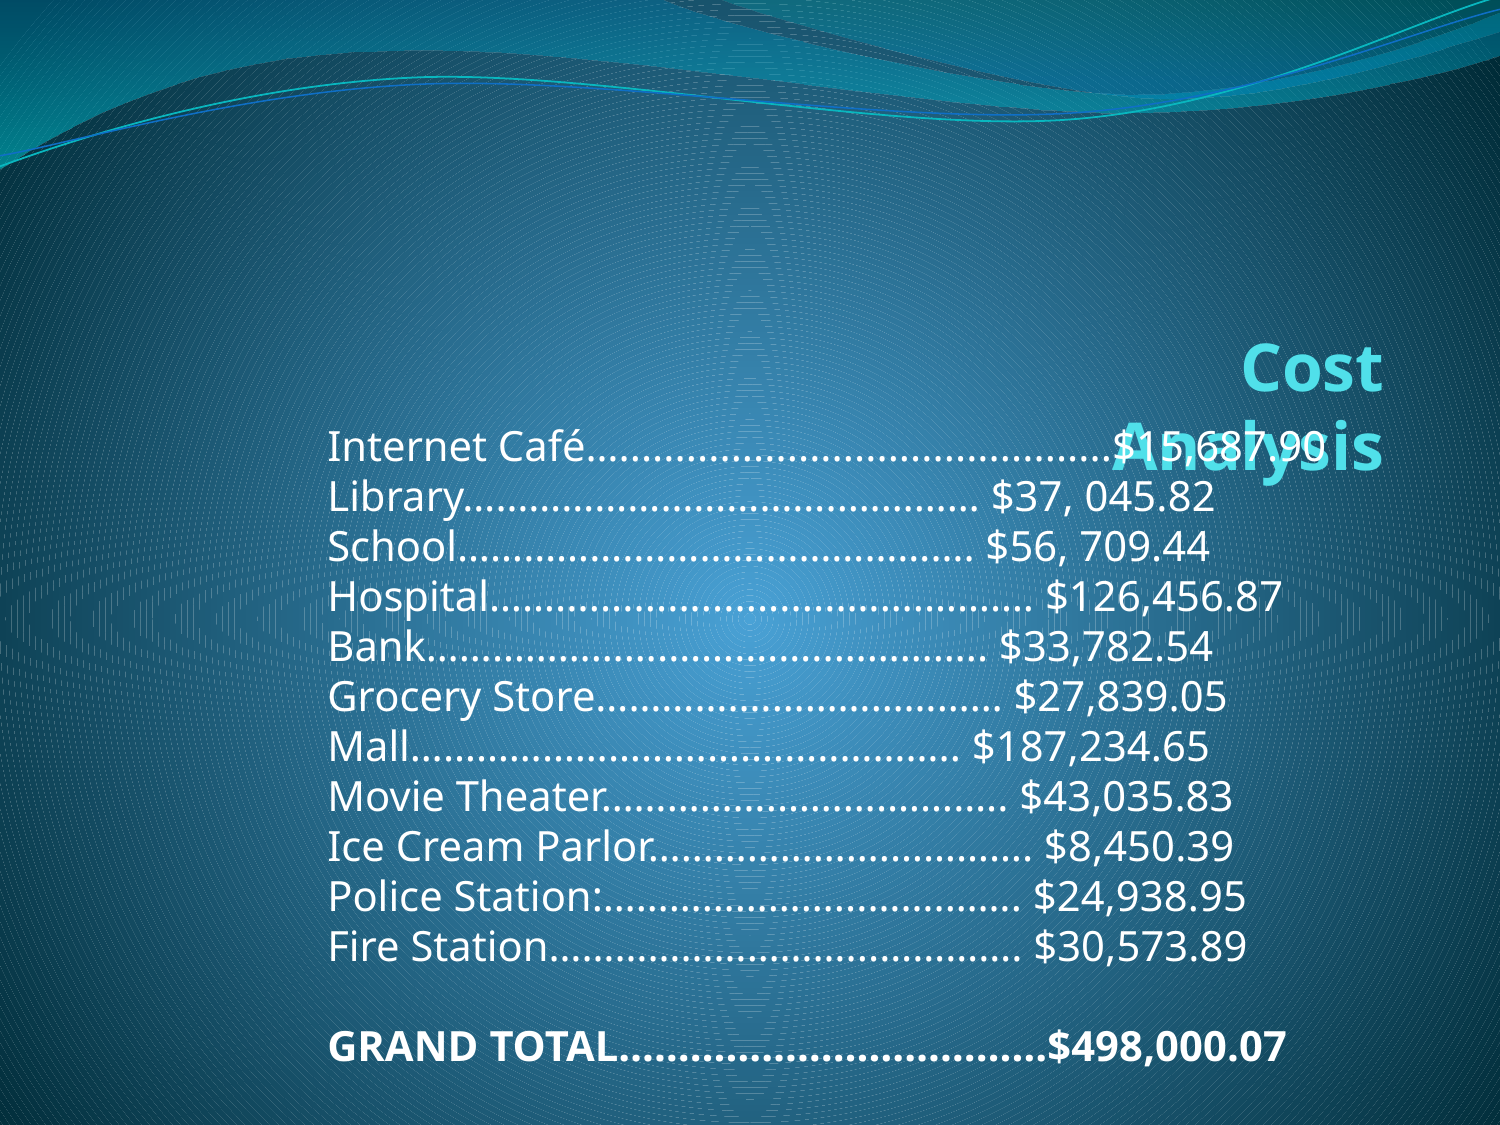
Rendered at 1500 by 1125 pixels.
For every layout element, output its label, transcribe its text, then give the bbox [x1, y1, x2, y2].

text_box Internet Café…............................................$15,687.90 Library……………………………..………… $37, 045.82 School…………….…………………………. $56, 709.44 Hospital……..........................…….………. $126,456.87 Bank………………….…….……..………….. $33,782.54 Grocery Store………….…………………… $27,839.05 Mall………………………….……..……….. $187,234.65 Movie Theater…………….……….……….. $43,035.83 Ice Cream Parlor………………….…………. $8,450.39 Police Station:…………………...…….……. $24,938.95 Fire Station………………………...…………. $30,573.89 GRAND TOTAL………………………………$498,000.07 [312, 412, 1375, 1078]
title Cost Analysis [112, 321, 1388, 563]
